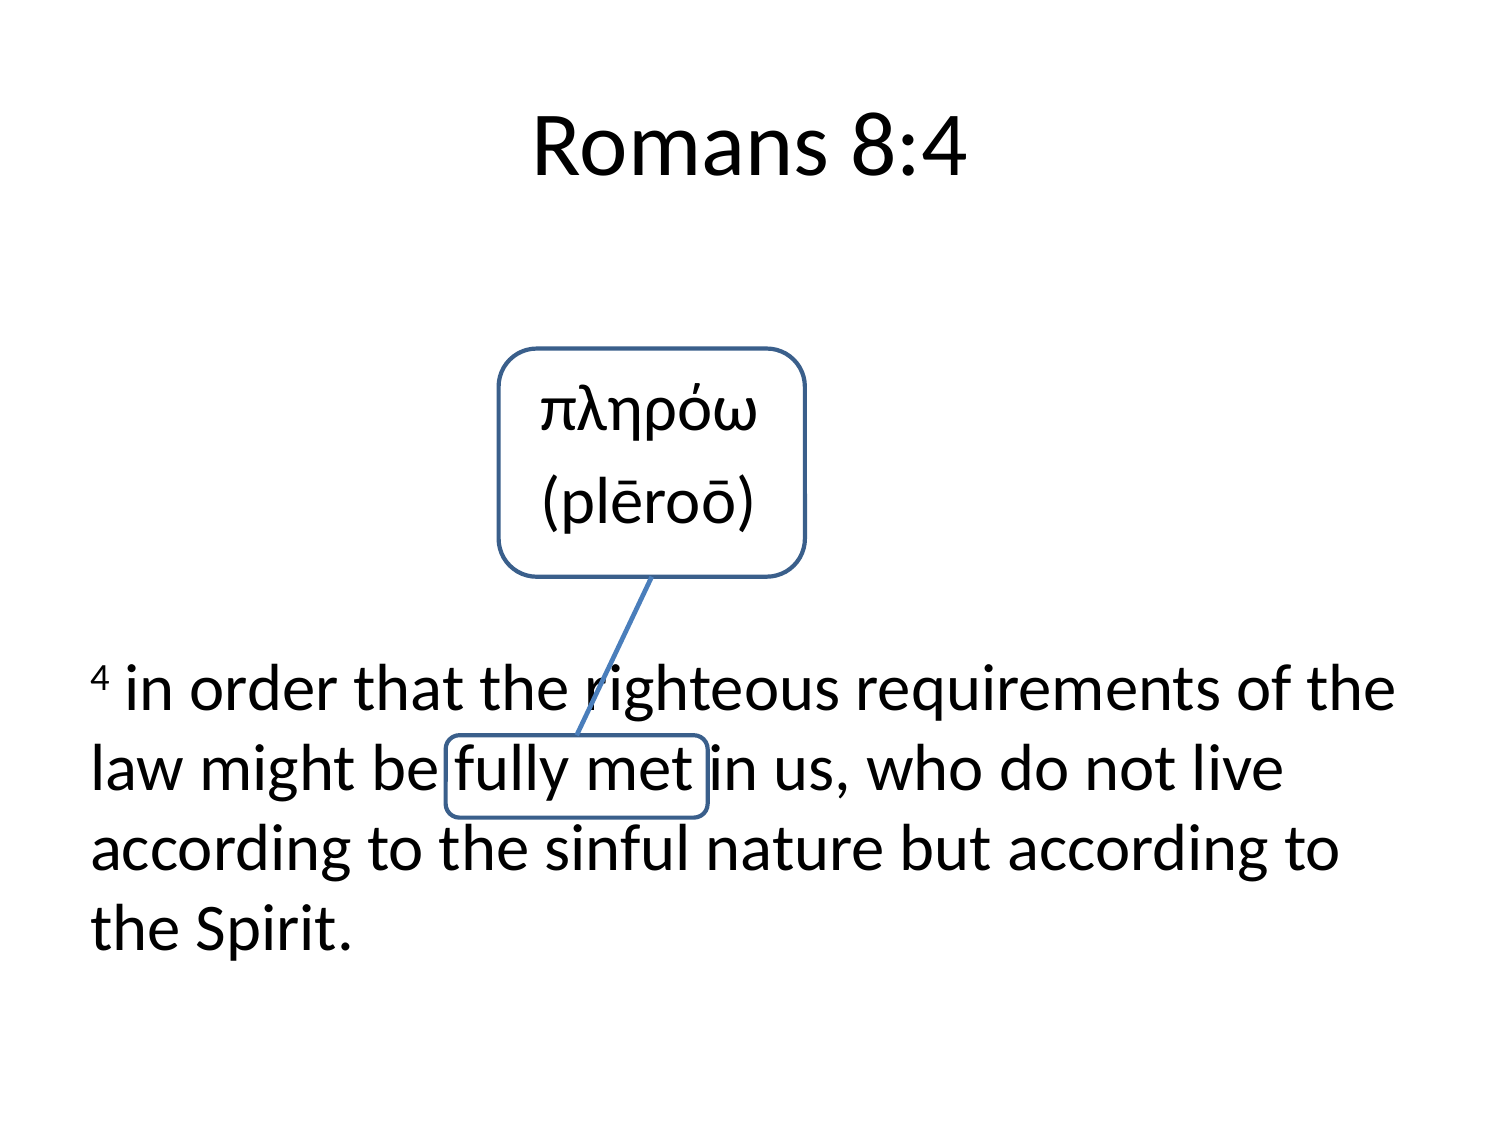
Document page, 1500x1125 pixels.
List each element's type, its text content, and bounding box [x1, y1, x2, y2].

list πληρόω (plēroō) 4 in order that the righteous requirements of the law might be fully met in us, who do not live according to the sinful nature but according to the Spirit. [75, 262, 1425, 1005]
text_box [496, 346, 808, 579]
title Romans 8:4 [75, 45, 1425, 233]
text_box [443, 733, 710, 820]
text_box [576, 576, 652, 736]
